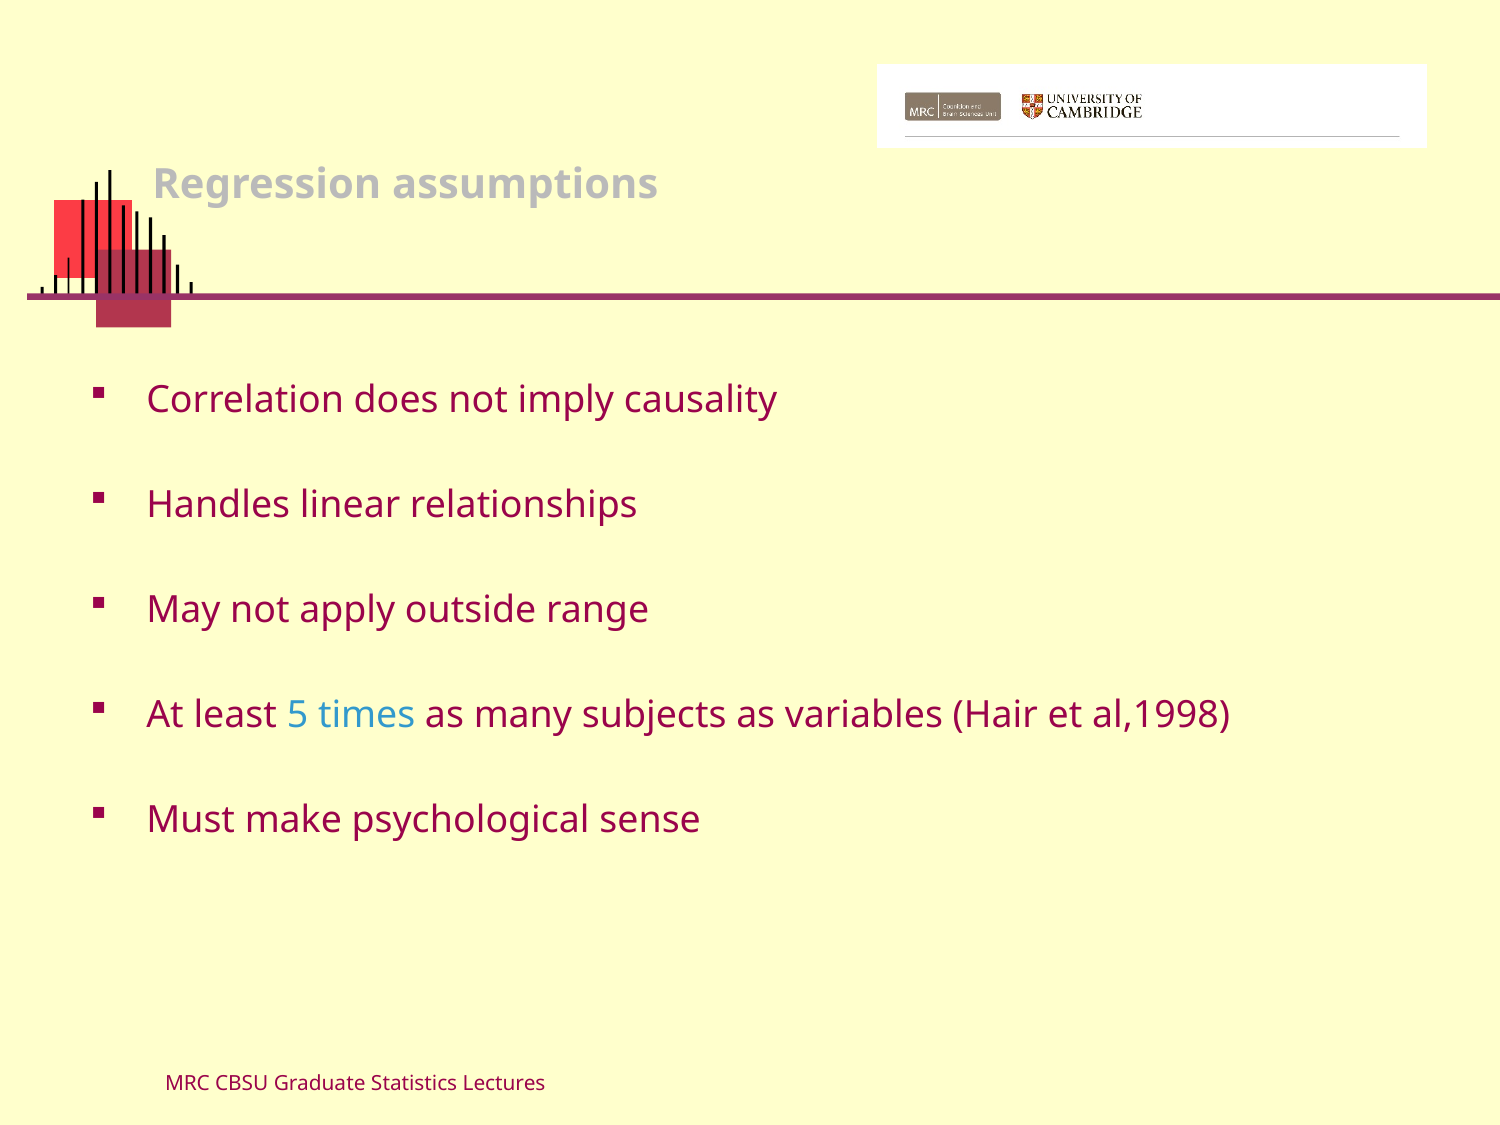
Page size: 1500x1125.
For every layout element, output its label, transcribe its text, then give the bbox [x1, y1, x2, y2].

picture [877, 64, 1427, 148]
title Regression assumptions [137, 137, 988, 233]
list Correlation does not imply causality Handles linear relationships May not apply outside range At least 5 times as many subjects as variables (Hair et al,1998) Must make psychological sense [75, 262, 1425, 1038]
footer MRC CBSU Graduate Statistics Lectures [149, 1062, 988, 1101]
